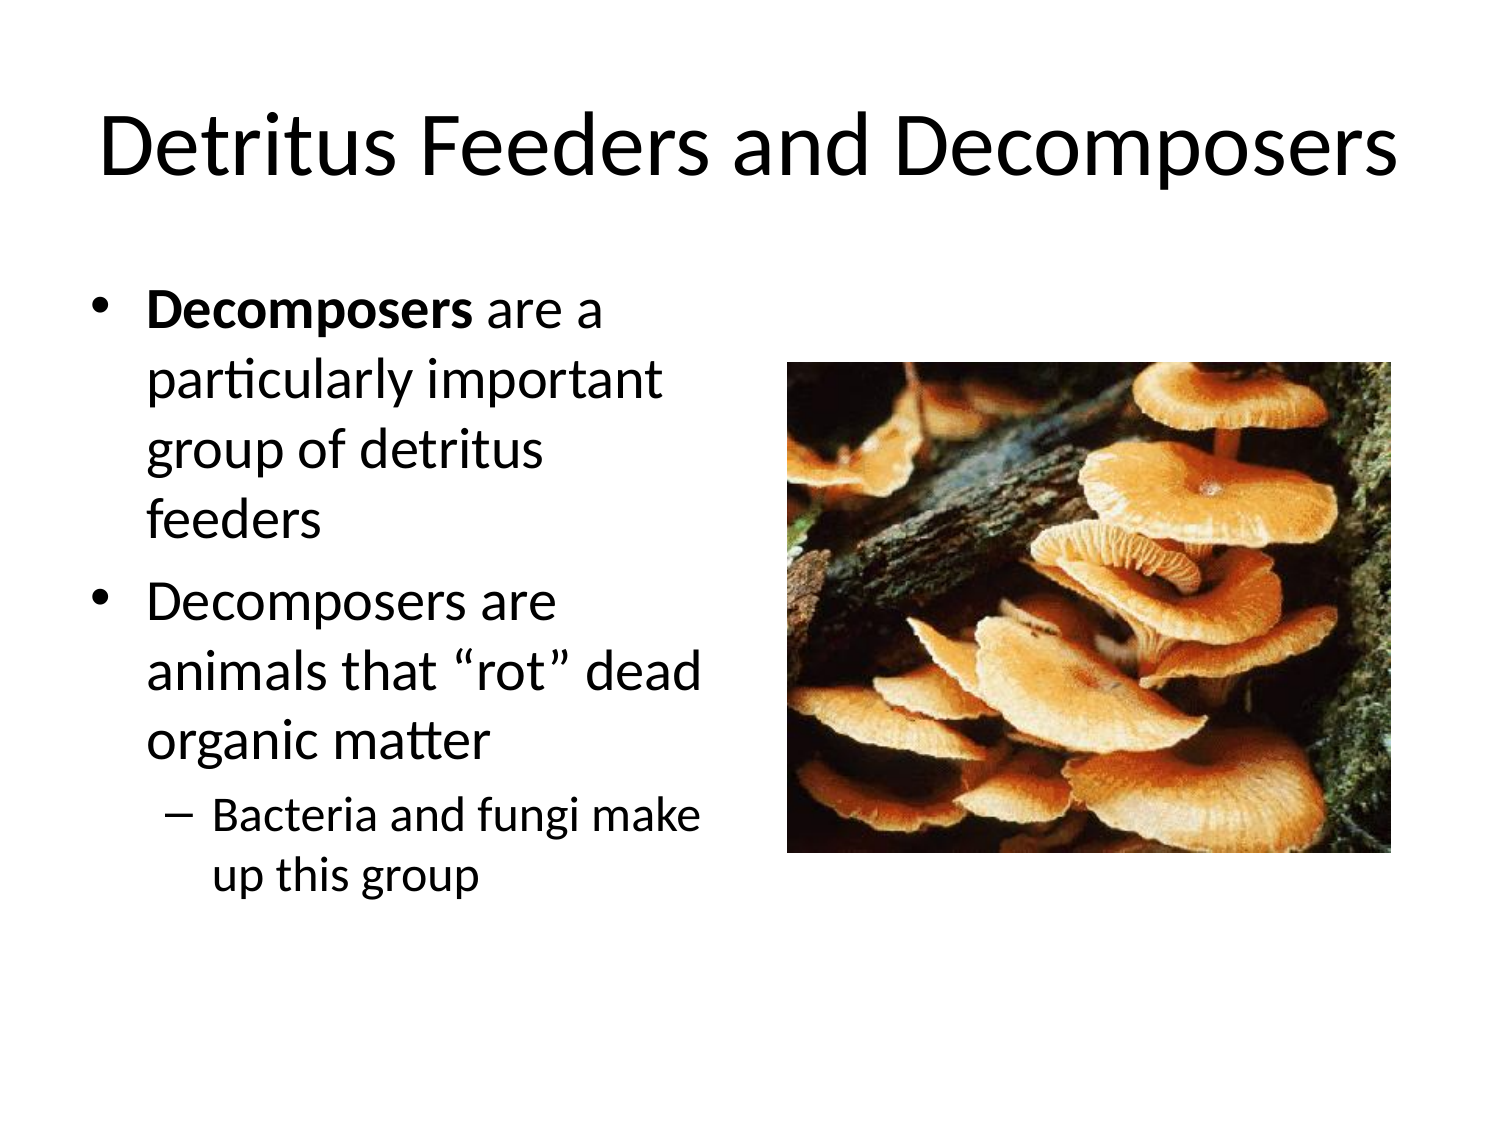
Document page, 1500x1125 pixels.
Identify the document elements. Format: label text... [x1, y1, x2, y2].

title Detritus Feeders and Decomposers [75, 45, 1425, 233]
list Decomposers are a particularly important group of detritus feeders Decomposers are animals that “rot” dead organic matter Bacteria and fungi make up this group [75, 262, 738, 1005]
picture [787, 362, 1391, 854]
